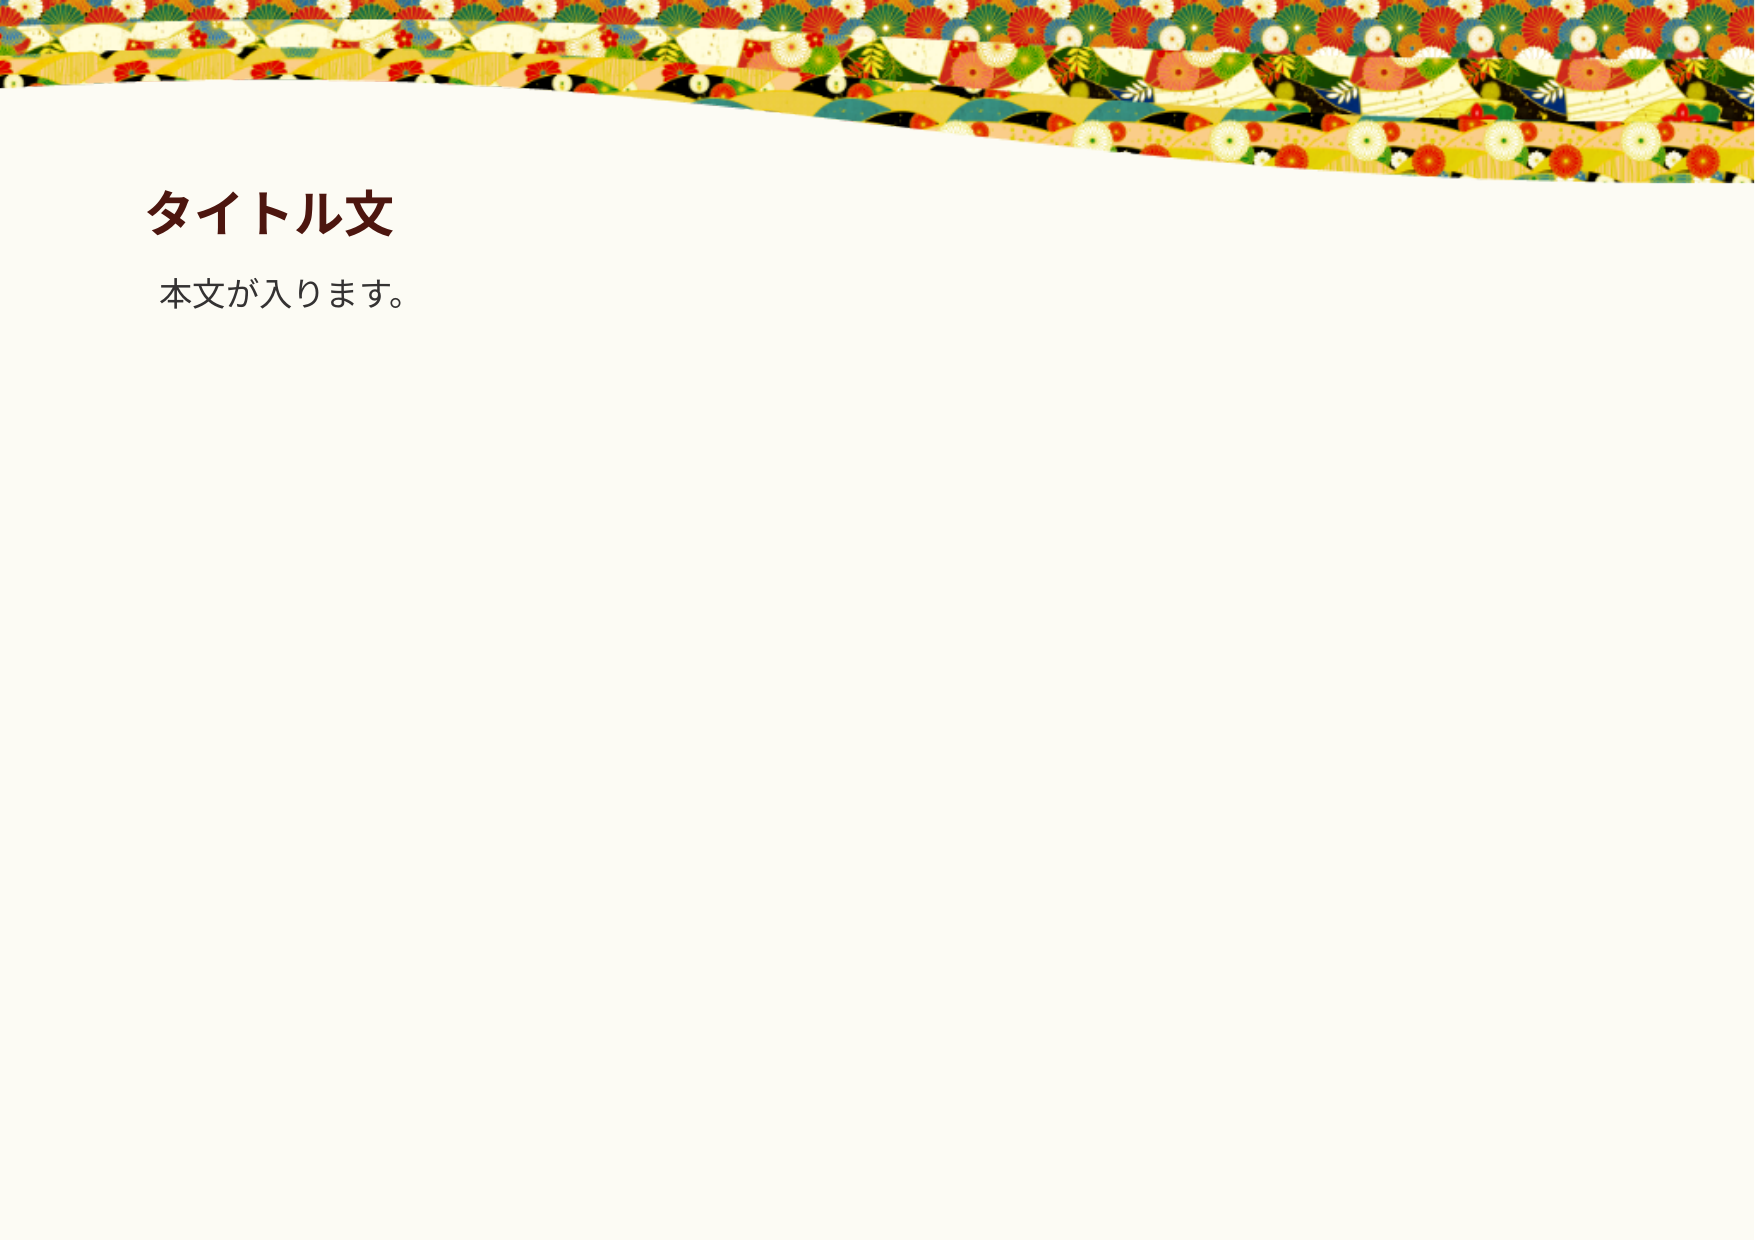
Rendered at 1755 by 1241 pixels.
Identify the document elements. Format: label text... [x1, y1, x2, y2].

title タイトル文 [144, 168, 1610, 243]
list 本文が入ります。 [144, 265, 1610, 1105]
picture [0, 0, 1755, 220]
